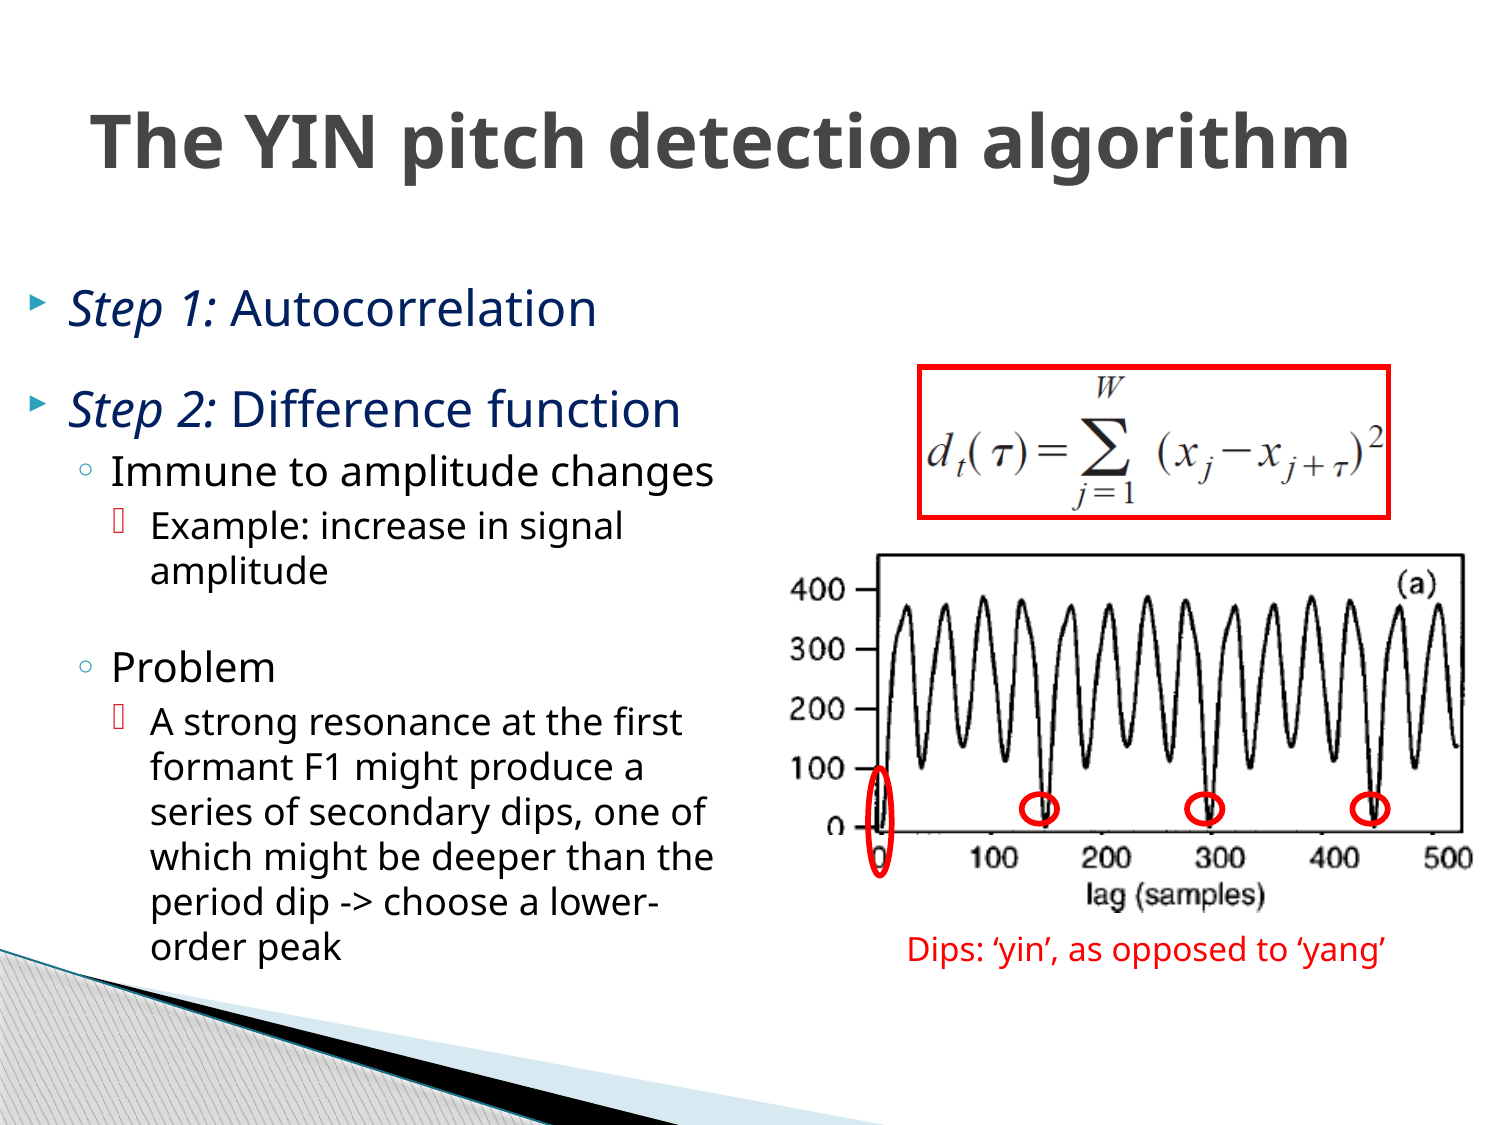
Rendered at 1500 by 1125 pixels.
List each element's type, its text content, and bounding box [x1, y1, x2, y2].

picture [921, 369, 1387, 516]
list Step 1: Autocorrelation Step 2: Difference function Immune to amplitude changes Example: increase in signal amplitude Problem A strong resonance at the first formant F1 might produce a series of secondary dips, one of which might be deeper than the period dip -> choose a lower-order peak [0, 268, 750, 1012]
title The YIN pitch detection algorithm [75, 45, 1425, 233]
picture [773, 527, 1473, 835]
picture [867, 838, 1482, 913]
text_box Dips: ‘yin’, as opposed to ‘yang’ [891, 924, 1461, 975]
